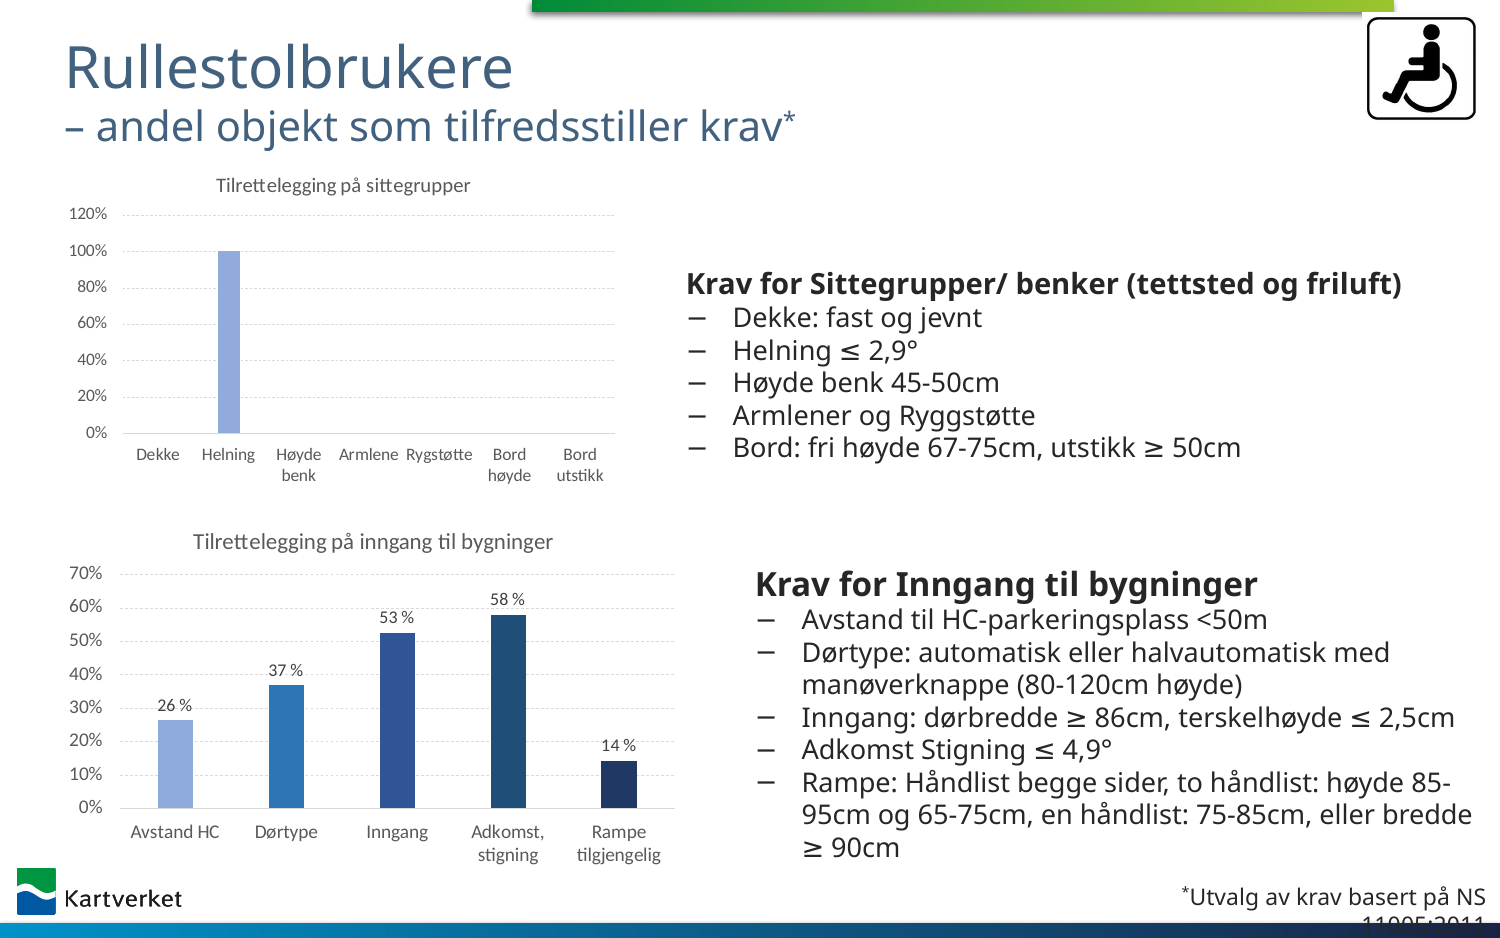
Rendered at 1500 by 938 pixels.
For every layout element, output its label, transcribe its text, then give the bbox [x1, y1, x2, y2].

picture [1362, 12, 1481, 126]
picture [62, 166, 625, 492]
text_box *Utvalg av krav basert på NS 11005:2011 [1068, 873, 1500, 938]
text_box Rullestolbrukere – andel objekt som tilfredsstiller krav* [49, 25, 1431, 158]
text_box Krav for Inngang til bygninger Avstand til HC-parkeringsplass <50m Dørtype: automatisk eller halvautomatisk med manøverknappe (80-120cm høyde) Inngang: dørbredde ≥ 86cm, terskelhøyde ≤ 2,5cm Adkomst Stigning ≤ 4,9° Rampe: Håndlist begge sider, to håndlist: høyde 85-95cm og 65-75cm, en håndlist: 75-85cm, eller bredde ≥ 90cm [740, 555, 1491, 870]
text_box Krav for Sittegrupper/ benker (tettsted og friluft) Dekke: fast og jevnt Helning ≤ 2,9° Høyde benk 45-50cm Armlener og Ryggstøtte Bord: fri høyde 67-75cm, utstikk ≥ 50cm [670, 258, 1418, 471]
picture [62, 520, 685, 874]
